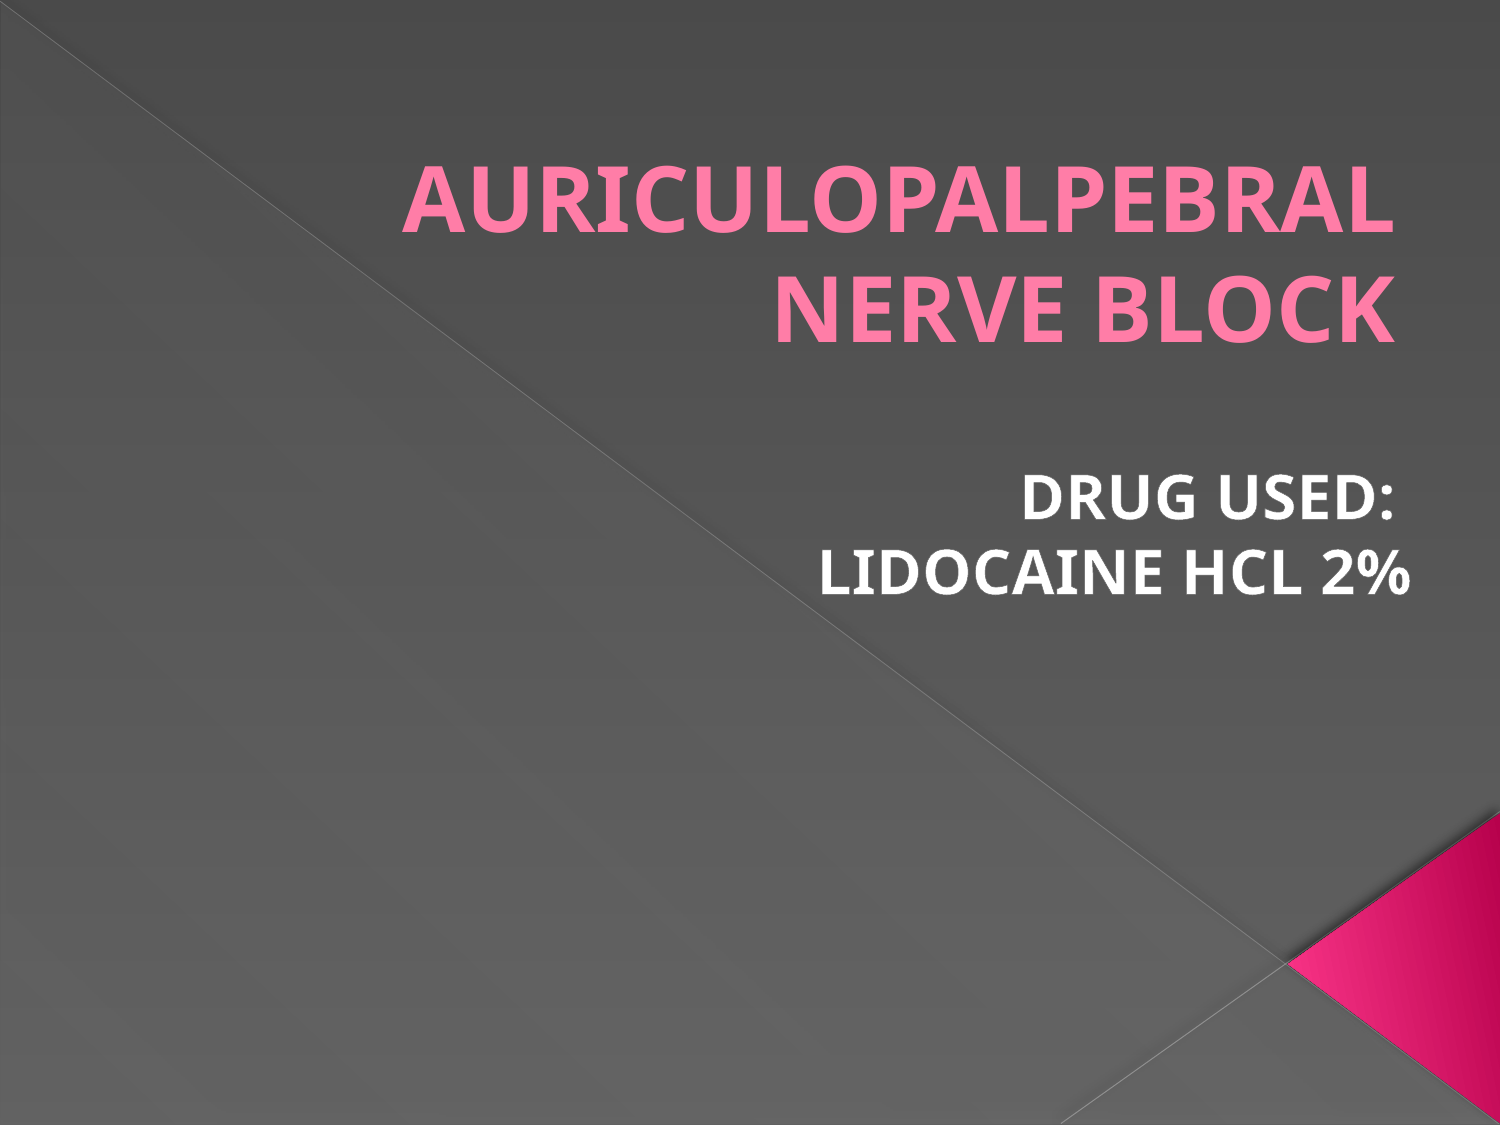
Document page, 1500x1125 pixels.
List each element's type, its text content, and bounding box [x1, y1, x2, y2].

title AURICULOPALPEBRAL NERVE BLOCK [88, 127, 1412, 369]
subtitle DRUG USED: LIDOCAINE HCL 2% [110, 449, 1434, 738]
